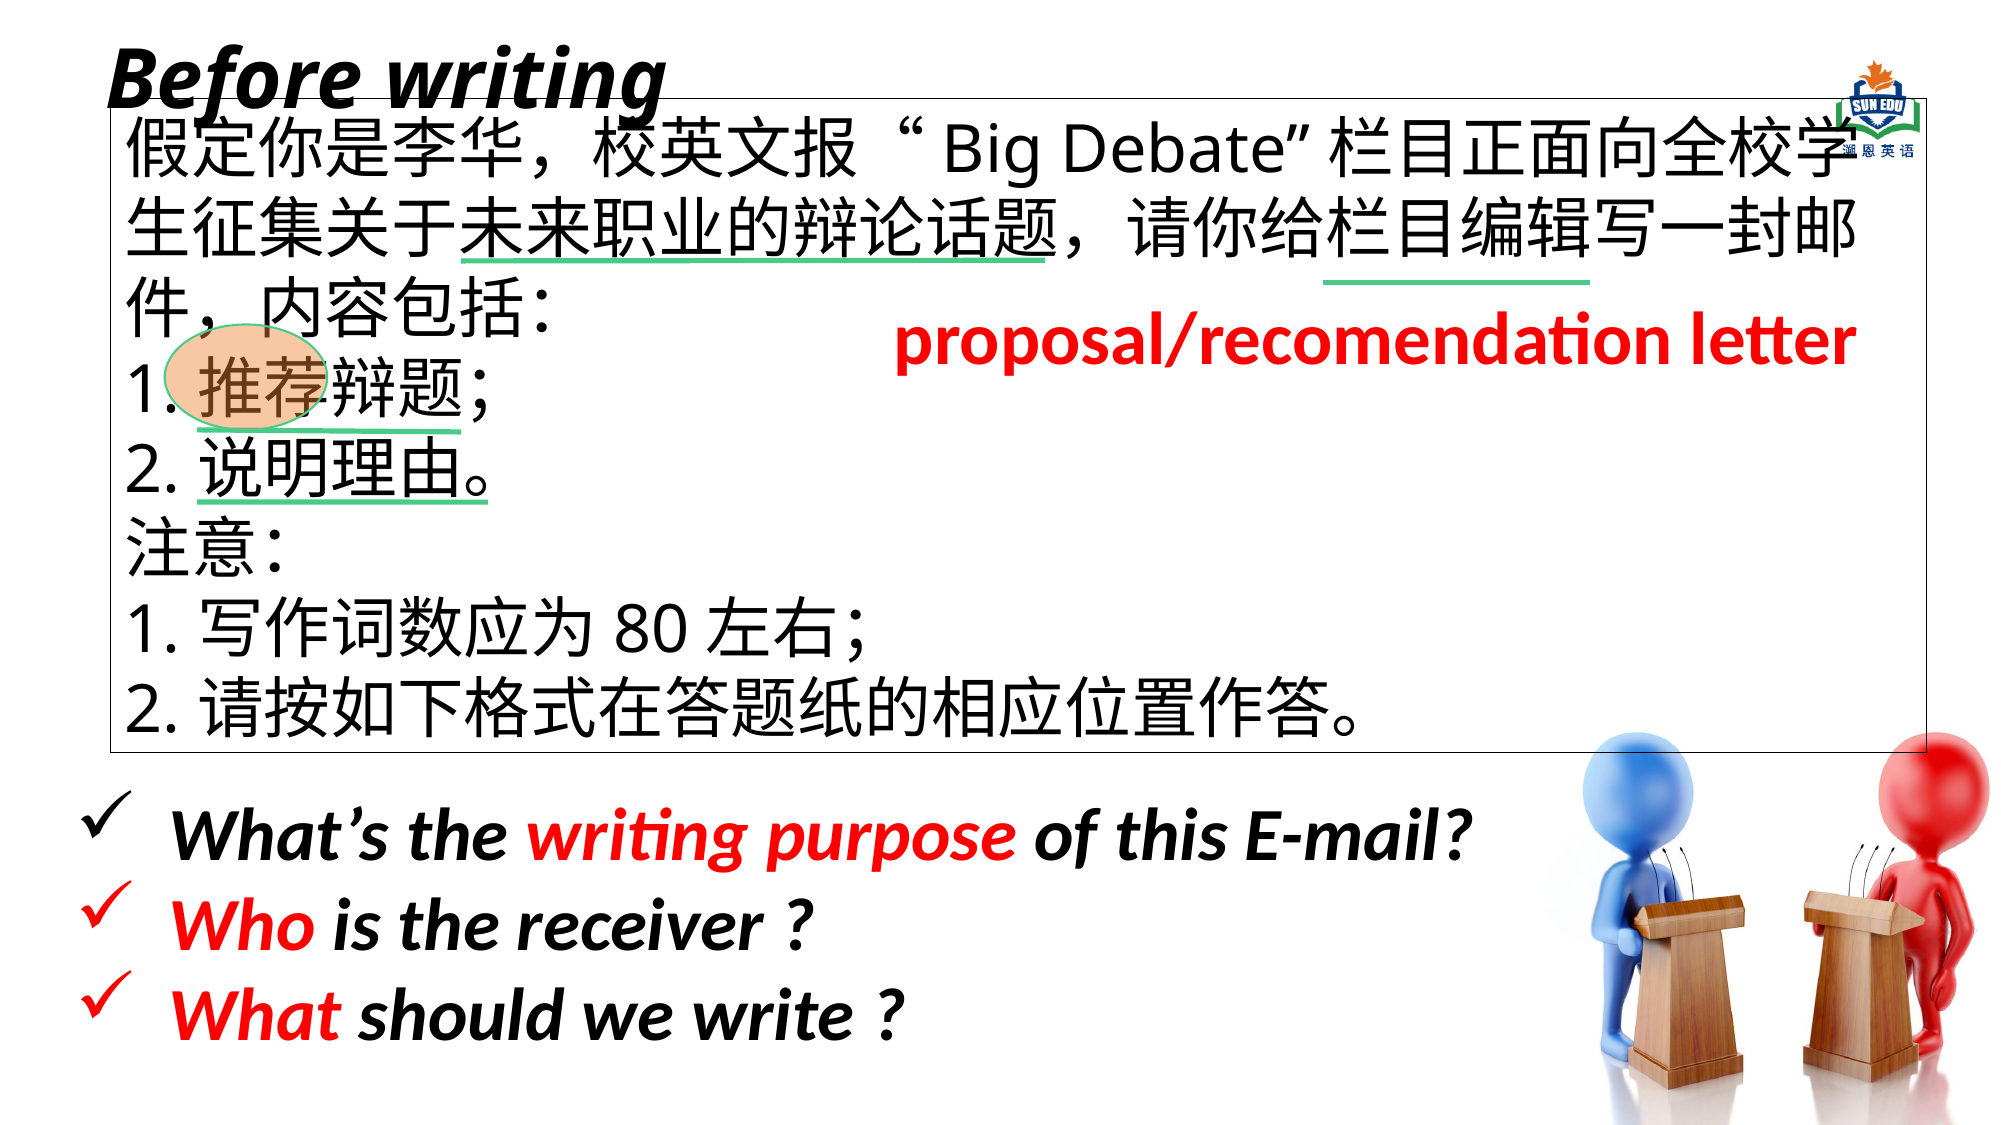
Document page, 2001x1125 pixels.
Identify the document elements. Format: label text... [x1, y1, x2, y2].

text_box [163, 323, 329, 429]
text_box proposal/recomendation letter [879, 282, 1951, 387]
text_box 假定你是李华，校英文报“Big Debate”栏目正面向全校学生征集关于未来职业的辩论话题，请你给栏目编辑写一封邮件，内容包括： 1.推荐辩题； 2.说明理由。 注意： 1.写作词数应为80左右； 2.请按如下格式在答题纸的相应位置作答。 [110, 98, 1927, 753]
picture [1828, 57, 1929, 163]
text_box What’s the writing purpose of this E-mail? Who is the receiver ? What should we write ? [60, 777, 1499, 1063]
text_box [196, 429, 462, 433]
picture [1499, 693, 2000, 1125]
text_box Before writing [90, 18, 853, 133]
